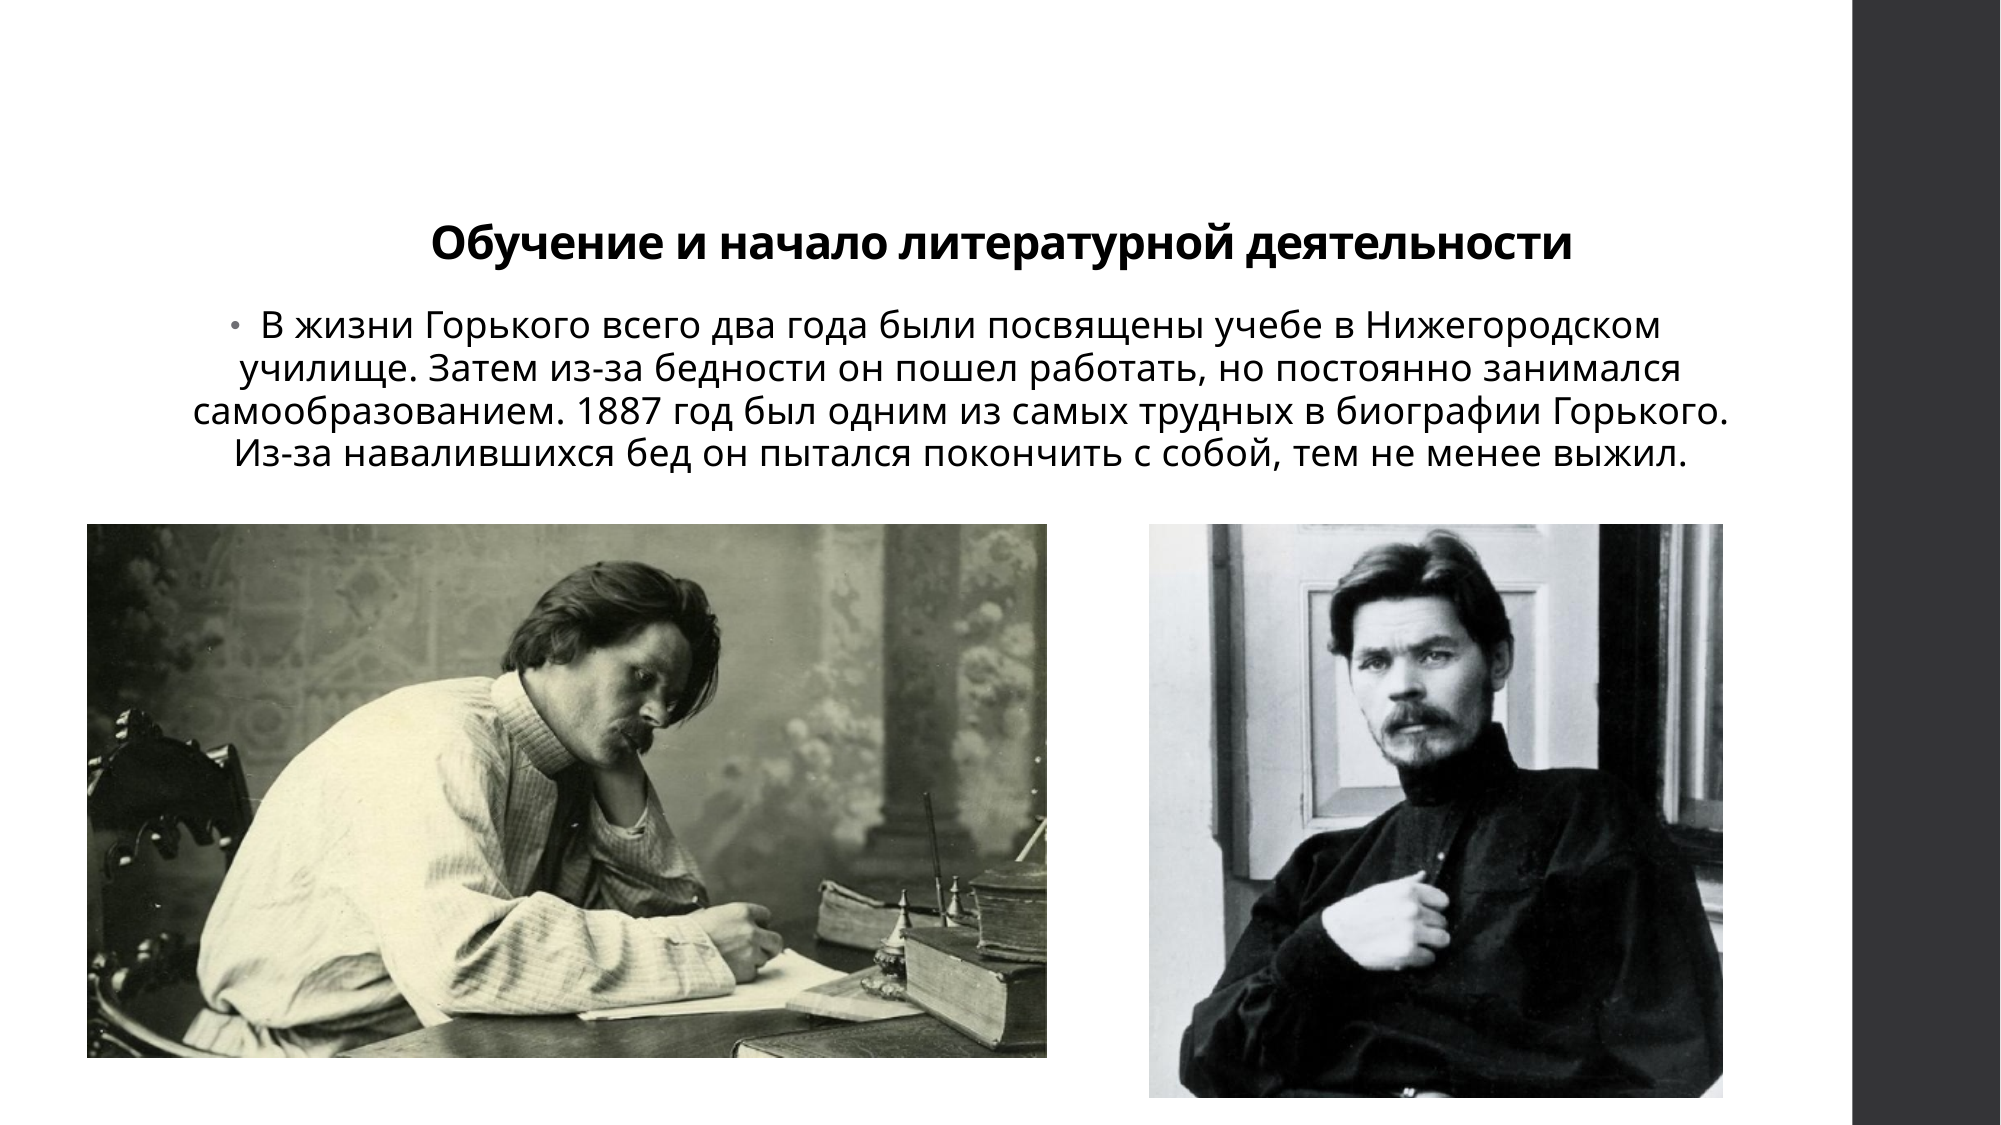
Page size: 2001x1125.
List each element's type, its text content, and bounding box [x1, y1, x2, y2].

picture [87, 524, 1047, 1058]
title Обучение и начало литературной деятельности [206, 60, 1797, 278]
picture [1148, 523, 1723, 1098]
list В жизни Горького всего два года были посвящены учебе в Нижегородском училище. Затем из-за бедности он пошел работать, но постоянно занимался самообразованием. 1887 год был одним из самых трудных в биографии Горького. Из-за навалившихся бед он пытался покончить с собой, тем не менее выжил. [138, 297, 1756, 1058]
